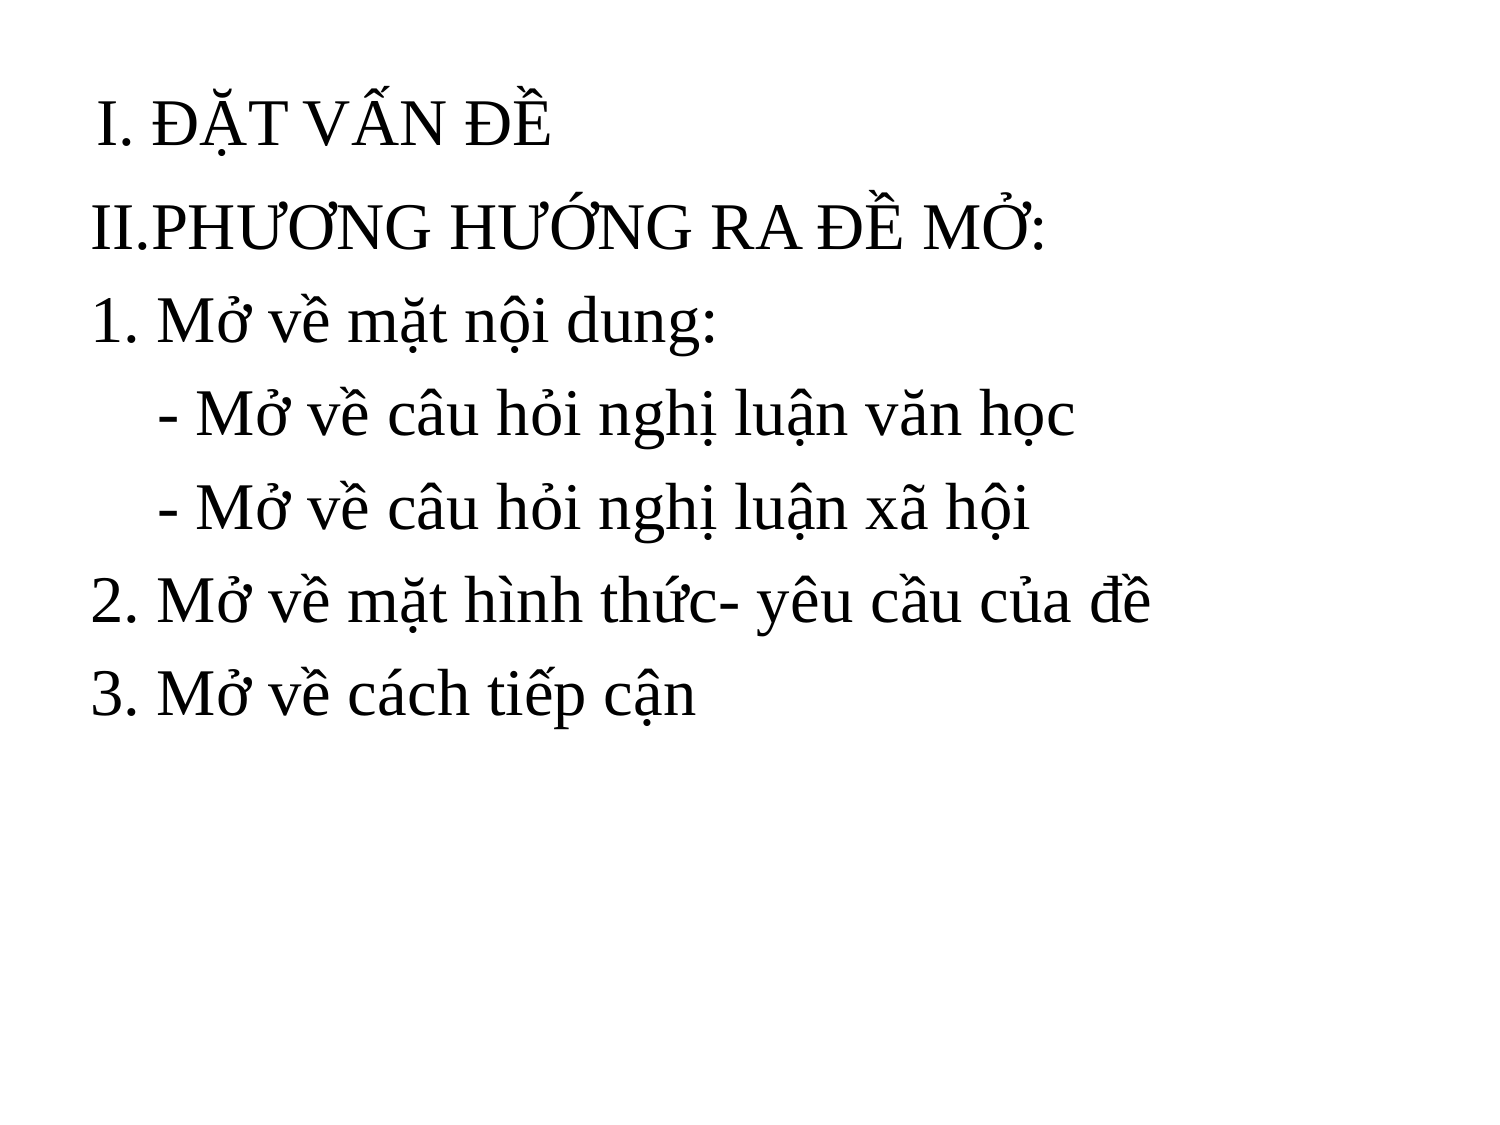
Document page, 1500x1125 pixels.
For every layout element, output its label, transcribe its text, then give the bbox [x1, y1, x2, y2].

title I. ĐẶT VẤN ĐỀ [75, 24, 575, 174]
list II.PHƯƠNG HƯỚNG RA ĐỀ MỞ: 1. Mở về mặt nội dung: - Mở về câu hỏi nghị luận văn học - Mở về câu hỏi nghị luận xã hội 2. Mở về mặt hình thức- yêu cầu của đề 3. Mở về cách tiếp cận [75, 174, 1425, 1005]
